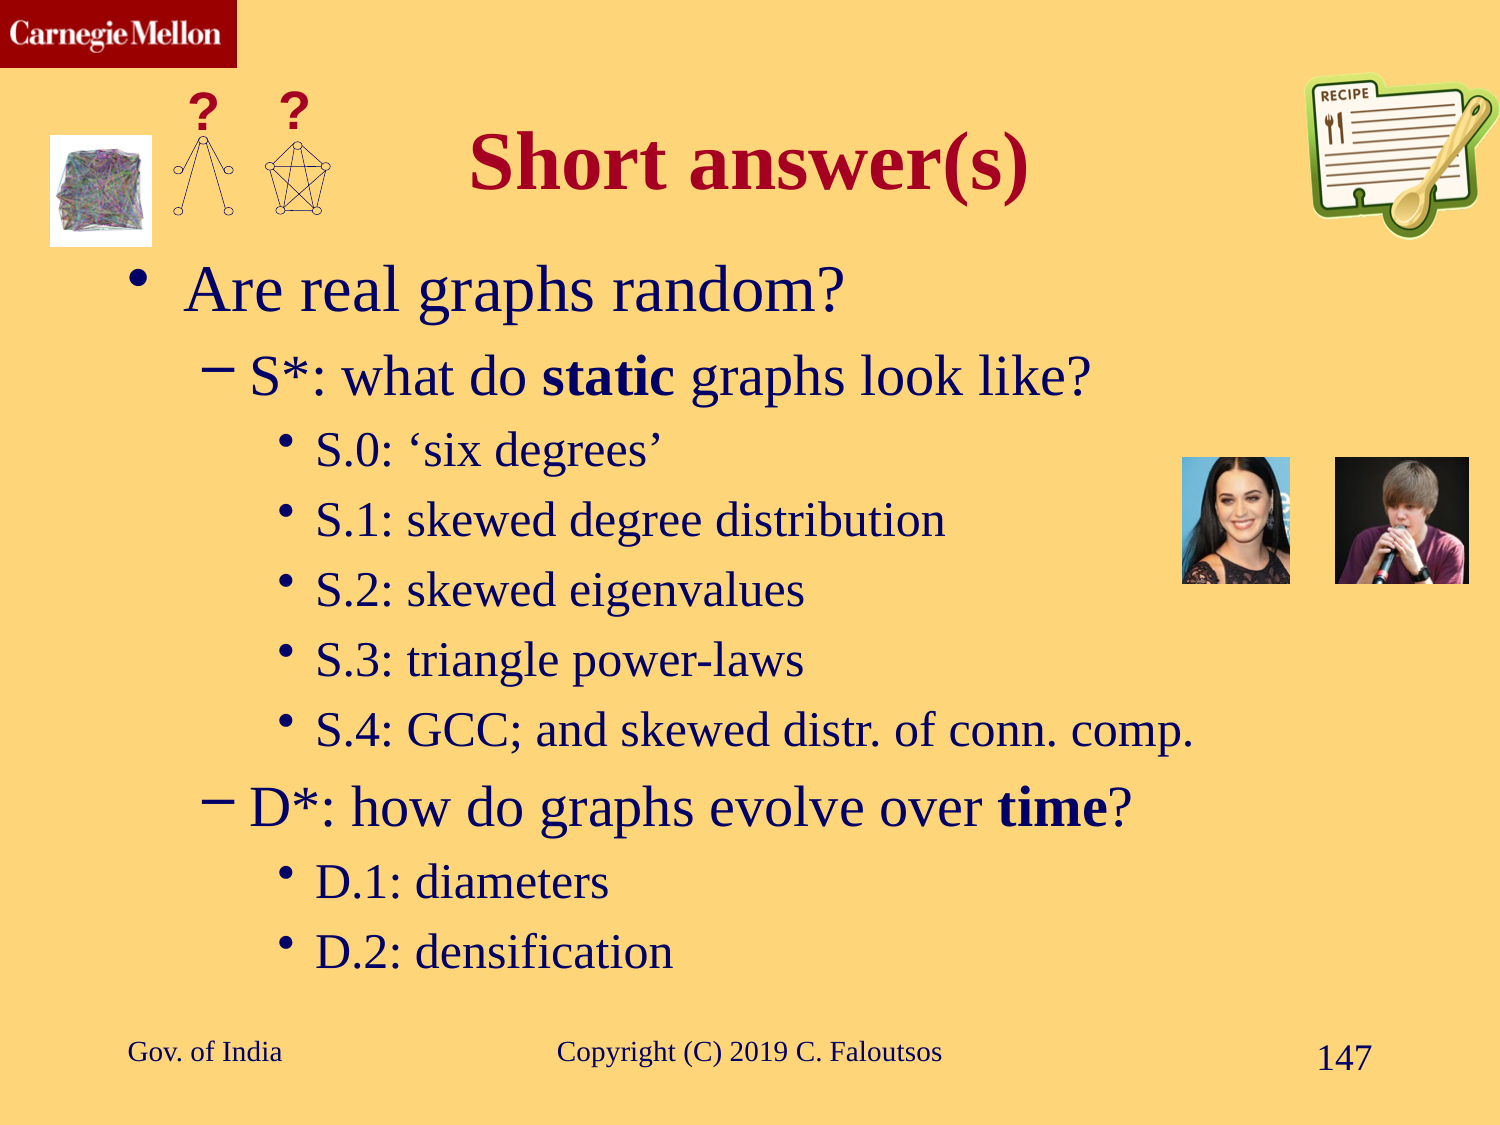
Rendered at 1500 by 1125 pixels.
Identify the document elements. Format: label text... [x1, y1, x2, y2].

slide_number Gov. of India [112, 1024, 426, 1101]
title Short answer(s) [335, 99, 1298, 213]
slide_number 147 [1074, 1024, 1388, 1101]
picture [0, 0, 237, 68]
list Are real graphs random? S*: what do static graphs look like? S.0: ‘six degrees’ S.1: skewed degree distribution S.2: skewed eigenvalues S.3: triangle power-laws S.4: GCC; and skewed distr. of conn. comp. D*: how do graphs evolve over time? D.1: diameters D.2: densification [112, 237, 1272, 1001]
picture [1182, 457, 1290, 584]
picture [1303, 72, 1500, 241]
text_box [50, 67, 331, 247]
footer Copyright (C) 2019 C. Faloutsos [512, 1024, 988, 1101]
picture [1335, 457, 1469, 584]
